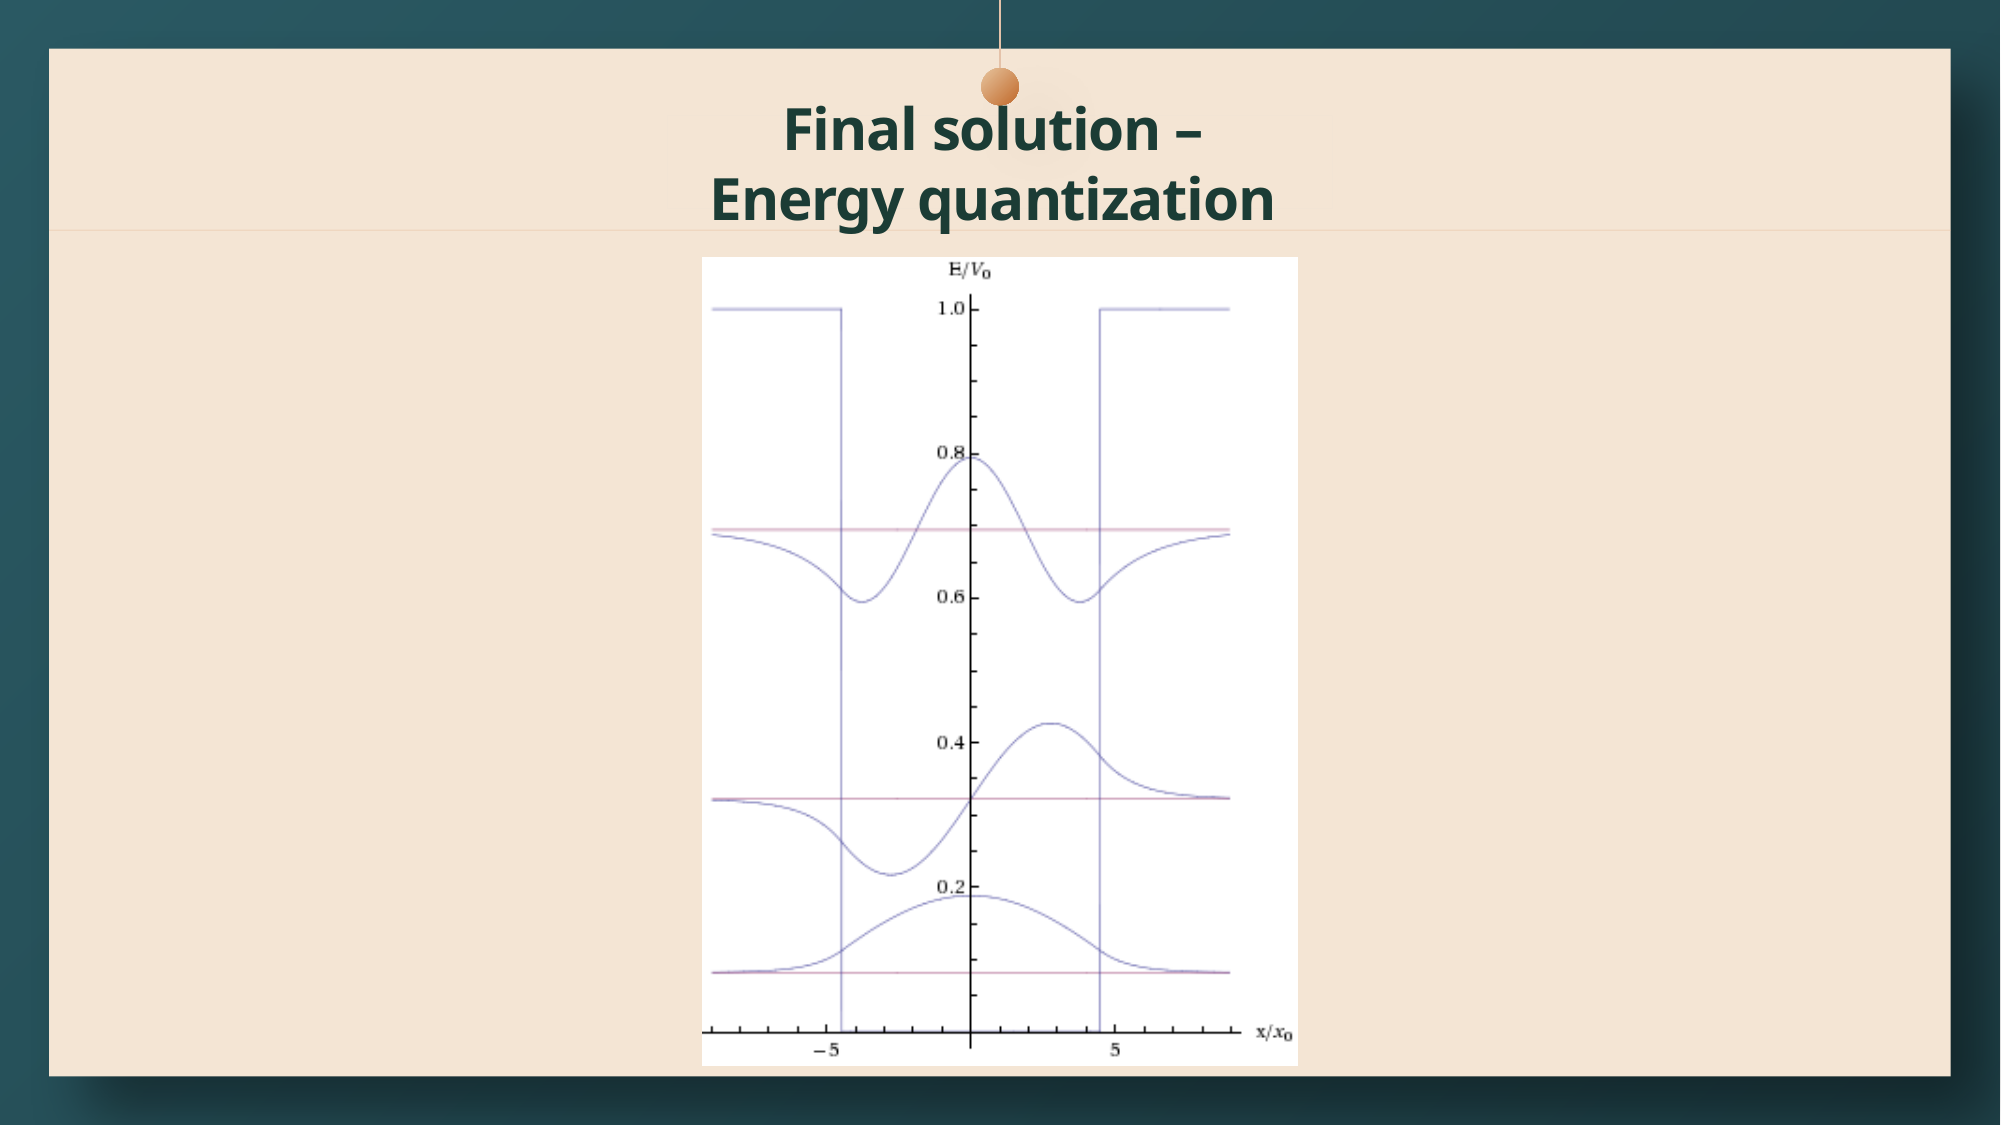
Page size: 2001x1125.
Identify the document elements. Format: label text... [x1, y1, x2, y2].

title Final solution – Energy quantization [667, 115, 1333, 209]
picture [702, 257, 1298, 1066]
